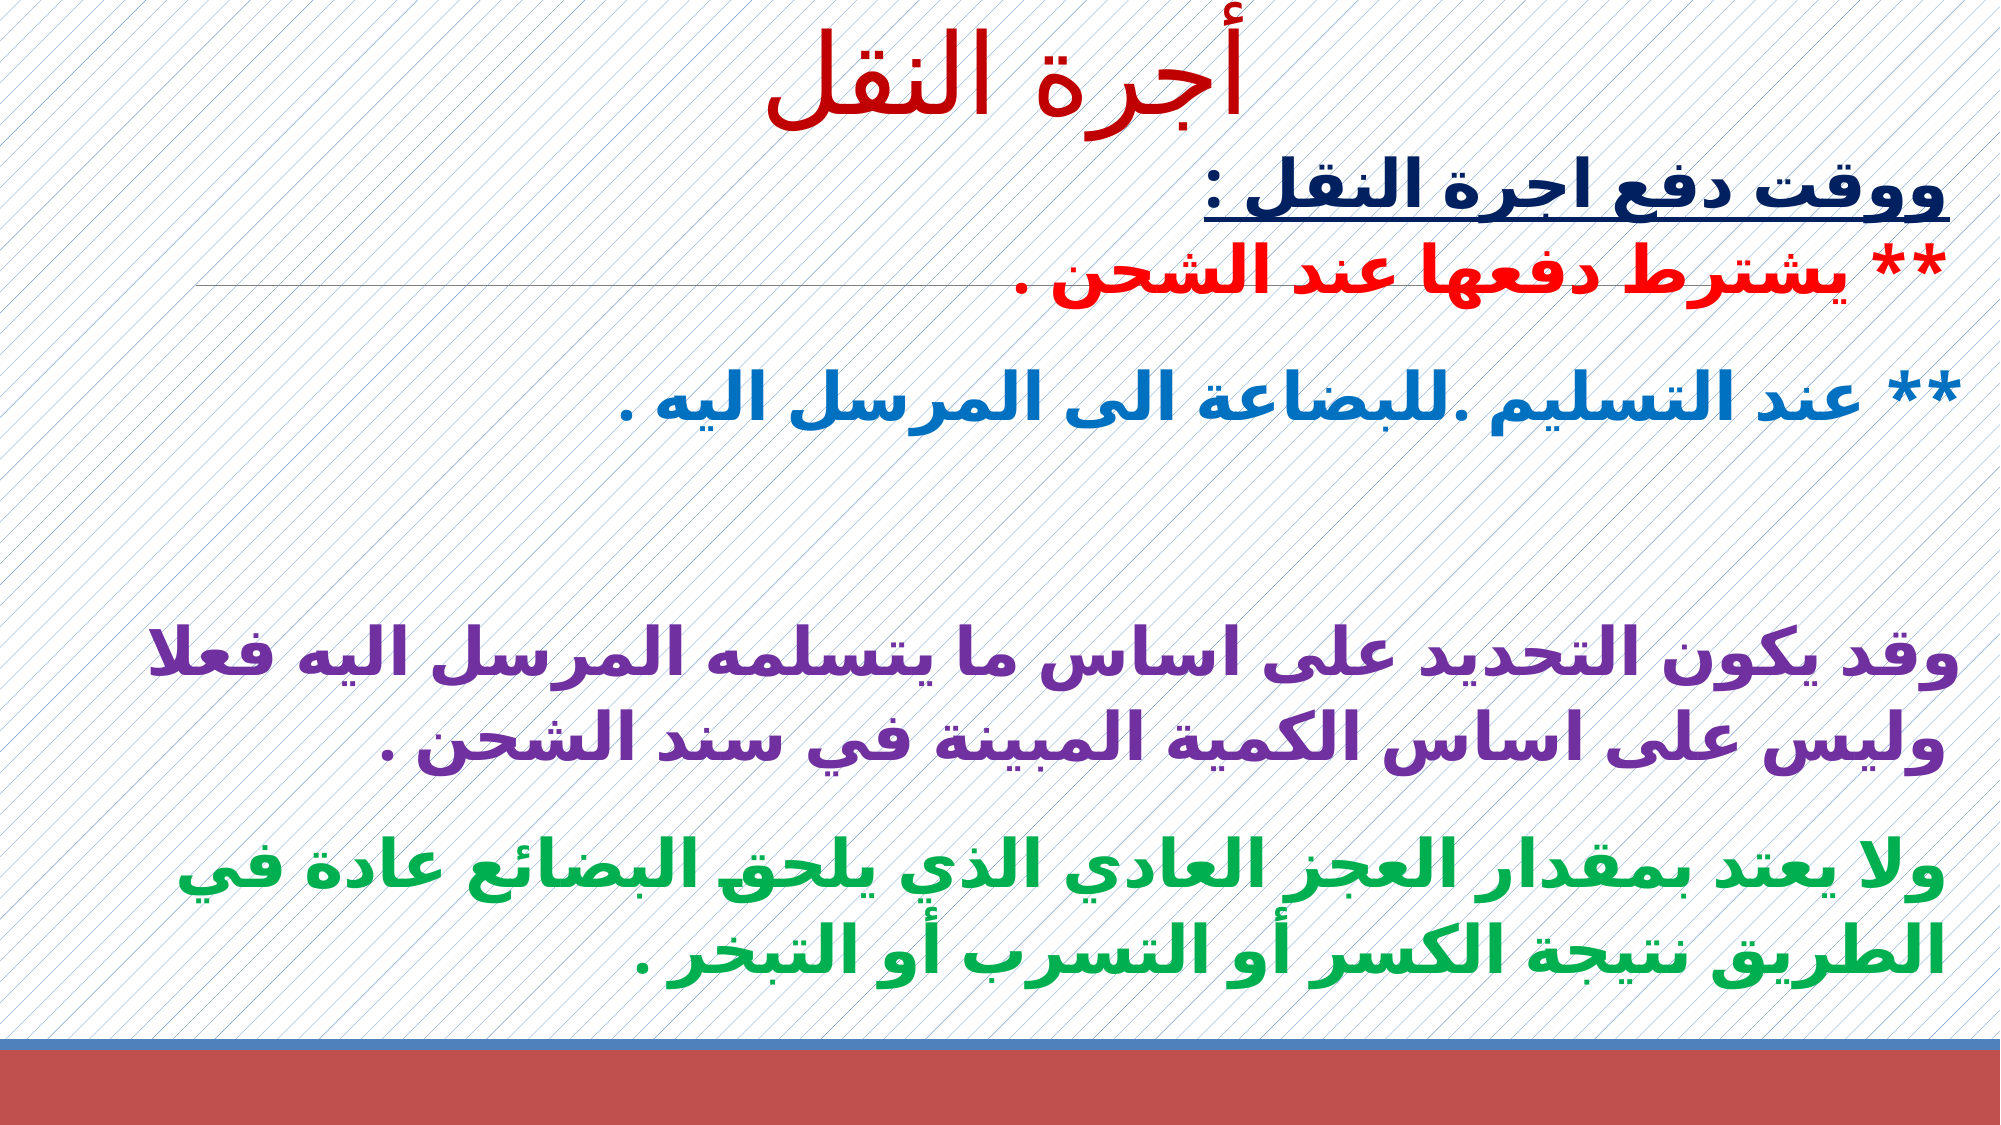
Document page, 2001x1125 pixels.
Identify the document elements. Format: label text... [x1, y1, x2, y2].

title أجرة النقل [180, 0, 1830, 128]
list ووقت دفع اجرة النقل : ** يشترط دفعها عند الشحن . ** عند التسليم .للبضاعة الى المرسل اليه . وقد يكون التحديد على اساس ما يتسلمه المرسل اليه فعلا وليس على اساس الكمية المبينة في سند الشحن . ولا يعتد بمقدار العجز العادي الذي يلحق البضائع عادة في الطريق نتيجة الكسر أو التسرب أو التبخر . [36, 128, 1966, 1040]
